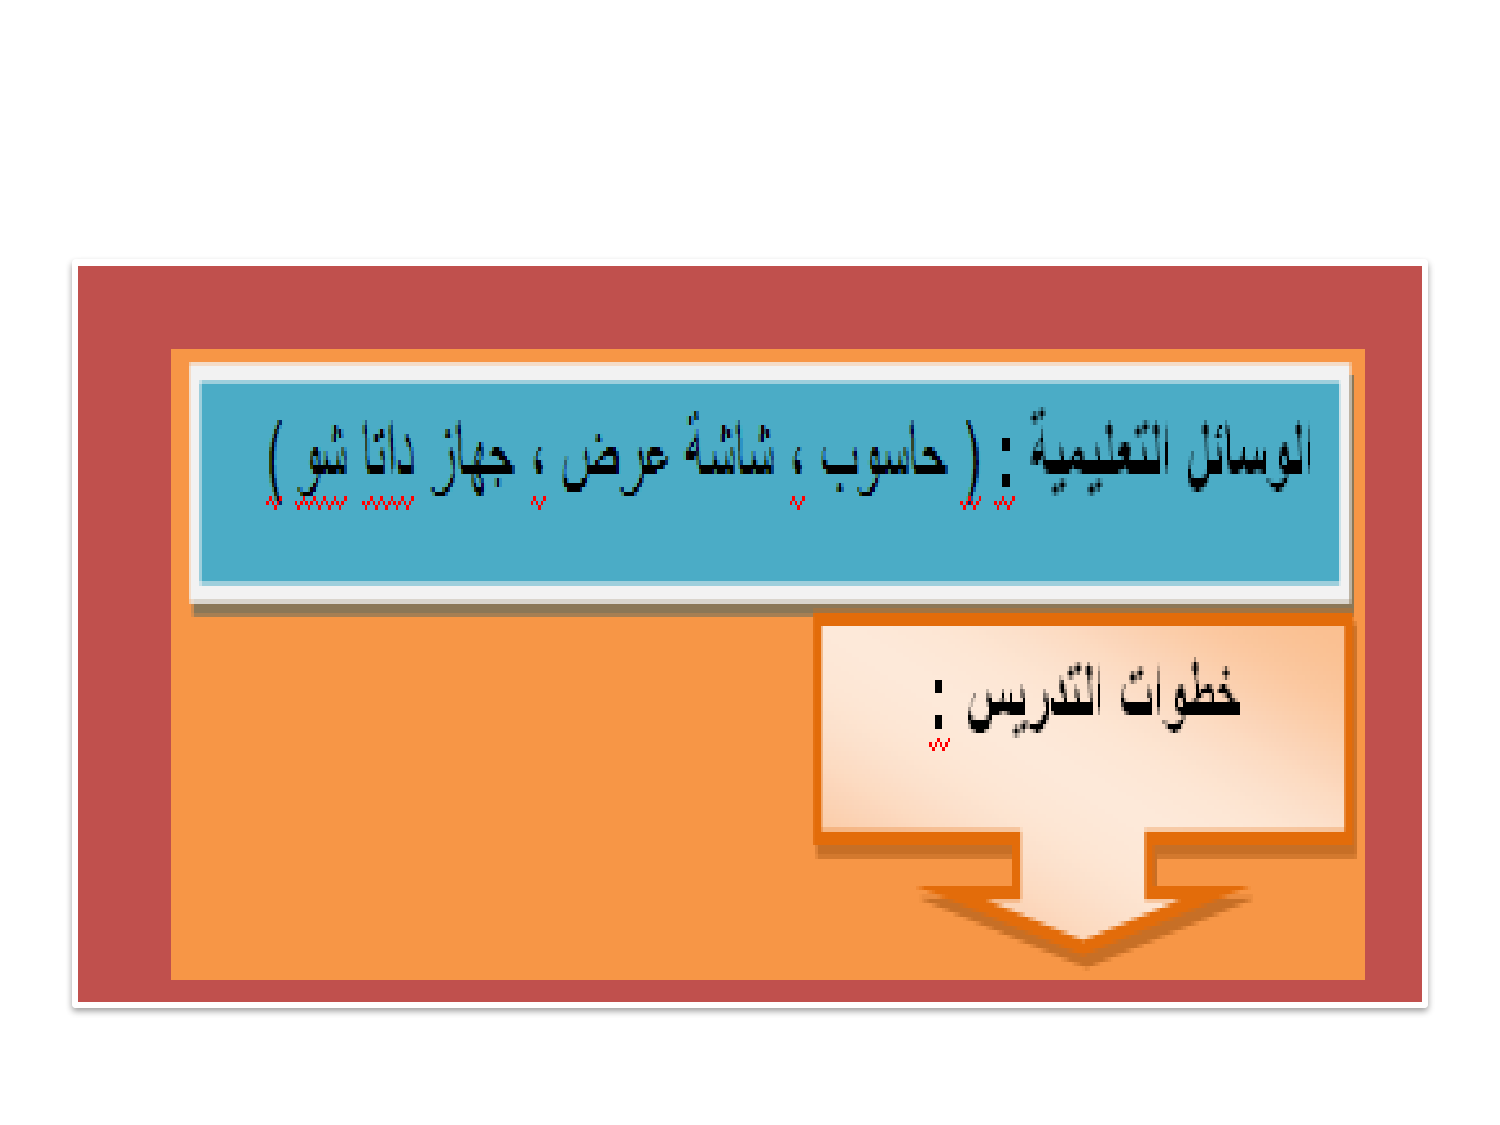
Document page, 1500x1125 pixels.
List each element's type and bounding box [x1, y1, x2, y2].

list [72, 259, 1428, 1008]
picture [170, 349, 1365, 981]
